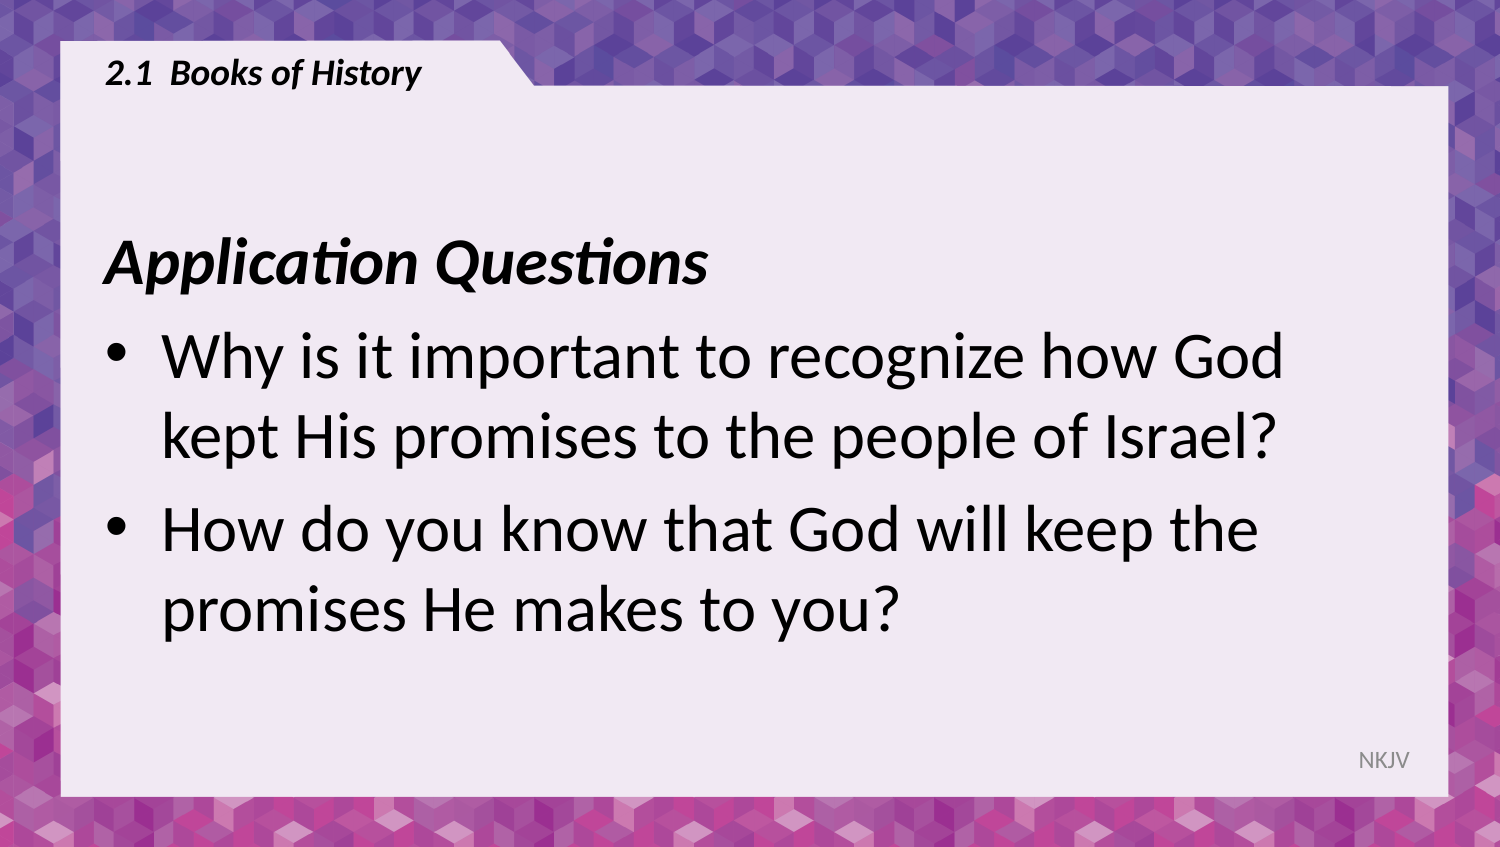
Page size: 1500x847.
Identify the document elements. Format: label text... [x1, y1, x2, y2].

footer NKJV [950, 736, 1425, 782]
picture [0, 0, 1500, 847]
list Application Questions Why is it important to recognize how God kept His promises to the people of Israel? How do you know that God will keep the promises He makes to you? [89, 141, 1403, 722]
title 2.1 Books of History [89, 33, 1420, 108]
